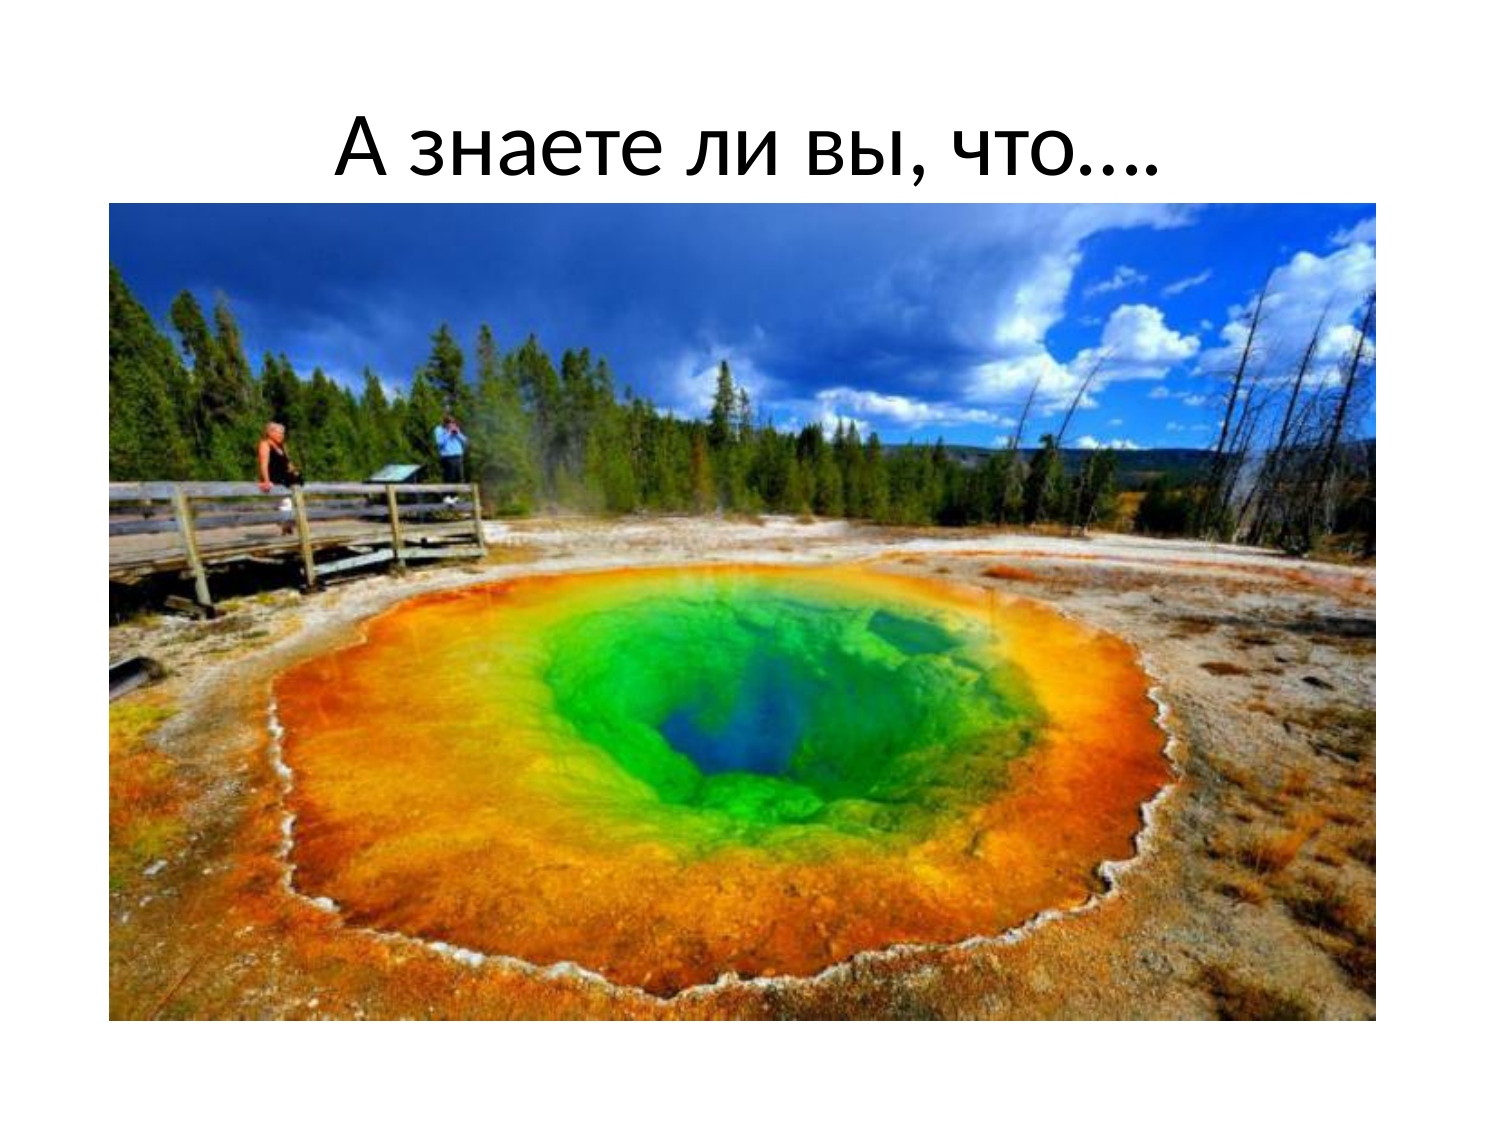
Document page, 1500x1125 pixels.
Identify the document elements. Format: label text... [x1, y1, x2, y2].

picture [109, 202, 1377, 1022]
title А знаете ли вы, что…. [75, 45, 1425, 233]
